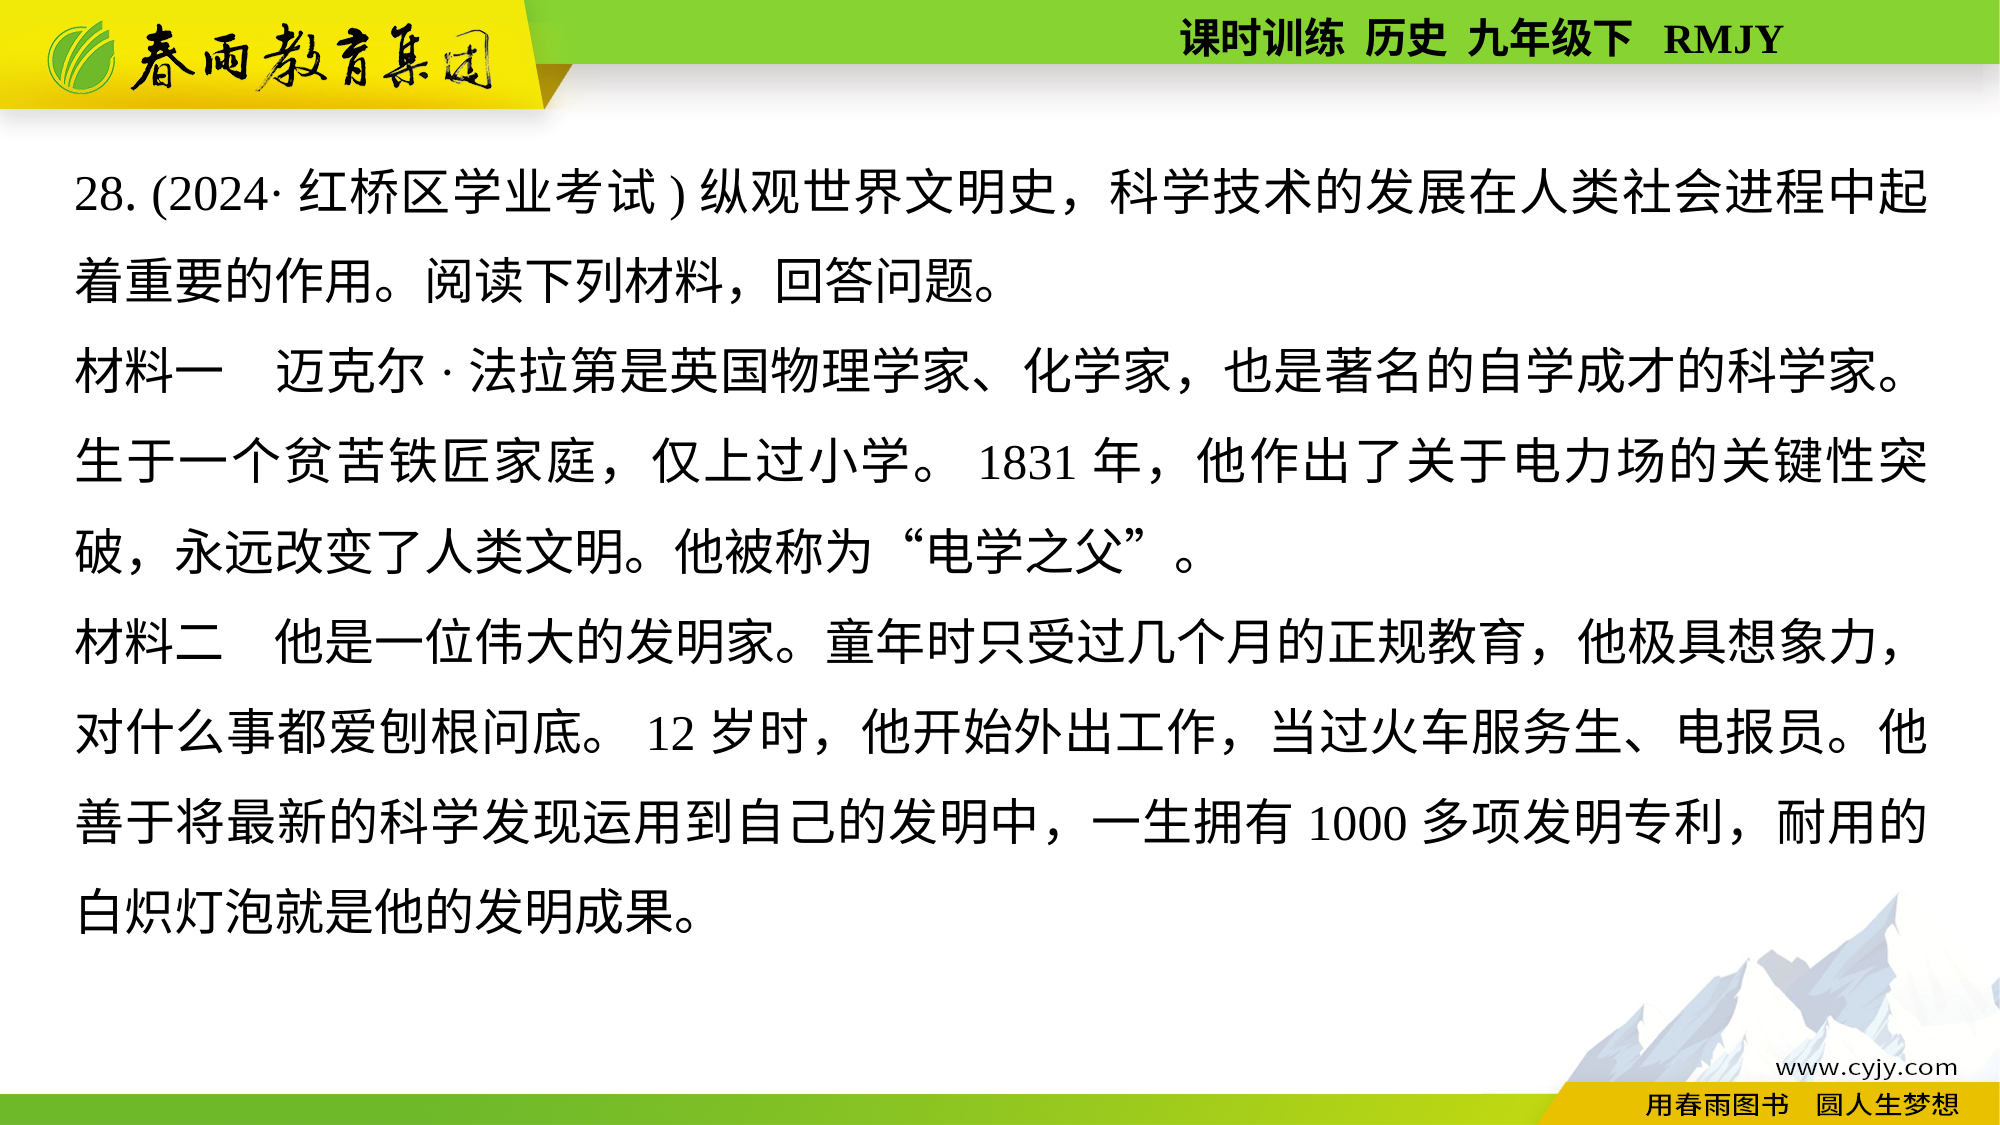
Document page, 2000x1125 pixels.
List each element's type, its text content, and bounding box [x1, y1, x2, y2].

list 28. (2024·红桥区学业考试)纵观世界文明史，科学技术的发展在人类社会进程中起着重要的作用。阅读下列材料，回答问题。 材料一 迈克尔·法拉第是英国物理学家、化学家，也是著名的自学成才的科学家。生于一个贫苦铁匠家庭，仅上过小学。1831年，他作出了关于电力场的关键性突破，永远改变了人类文明。他被称为“电学之父”。 材料二 他是一位伟大的发明家。童年时只受过几个月的正规教育，他极具想象力，对什么事都爱刨根问底。12岁时，他开始外出工作，当过火车服务生、电报员。他善于将最新的科学发现运用到自己的发明中，一生拥有1000多项发明专利，耐用的白炽灯泡就是他的发明成果。 [59, 122, 1944, 944]
picture [0, 0, 2000, 1125]
